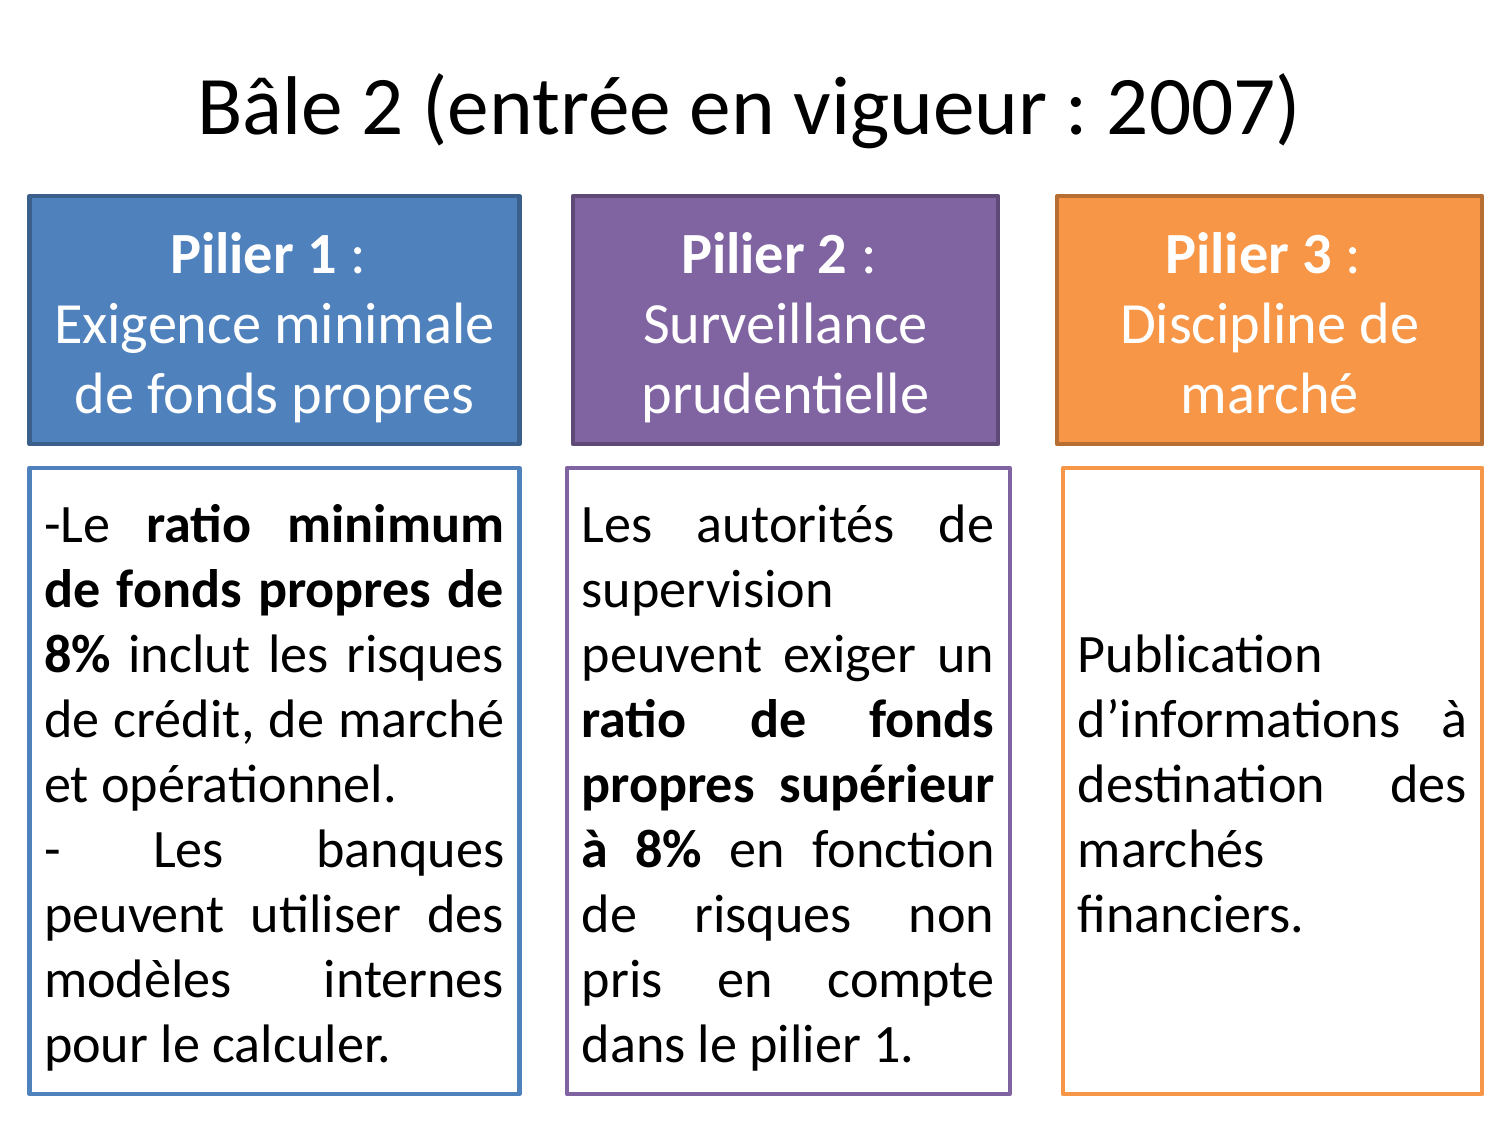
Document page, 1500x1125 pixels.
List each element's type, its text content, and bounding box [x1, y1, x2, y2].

text_box Pilier 2 : Surveillance prudentielle [571, 194, 1000, 446]
title Bâle 2 (entrée en vigueur : 2007) [75, 7, 1425, 195]
text_box Pilier 1 : Exigence minimale de fonds propres [27, 194, 522, 446]
slide_number 10 [1074, 1096, 1425, 1103]
text_box Publication d’informations à destination des marchés financiers. [1061, 466, 1484, 1096]
text_box Les autorités de supervision peuvent exiger un ratio de fonds propres supérieur à 8% en fonction de risques non pris en compte dans le pilier 1. [565, 466, 1012, 1096]
text_box Pilier 3 : Discipline de marché [1055, 194, 1484, 446]
text_box -Le ratio minimum de fonds propres de 8% inclut les risques de crédit, de marché et opérationnel. - Les banques peuvent utiliser des modèles internes pour le calculer. [27, 466, 522, 1096]
